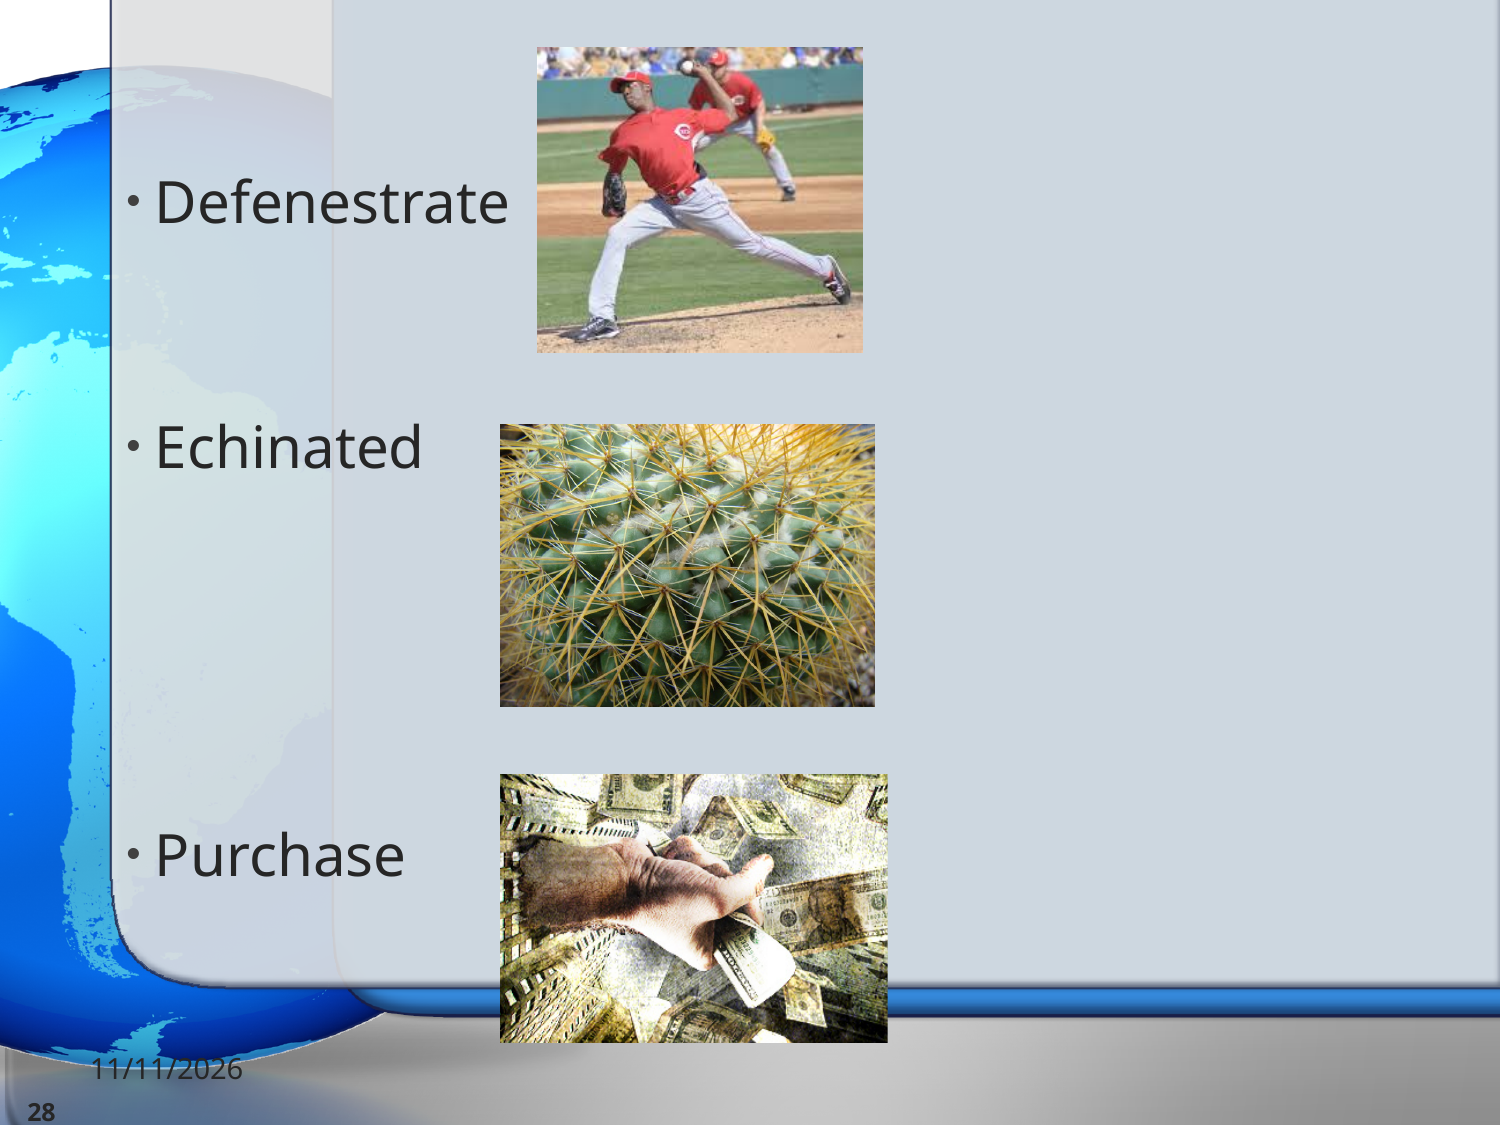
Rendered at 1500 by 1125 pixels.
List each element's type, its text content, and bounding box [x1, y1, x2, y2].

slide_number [75, 1042, 425, 1103]
list Defenestrate Echinated Purchase [111, 157, 1462, 988]
slide_number 28 [12, 1088, 363, 1125]
picture [0, 0, 1500, 1125]
